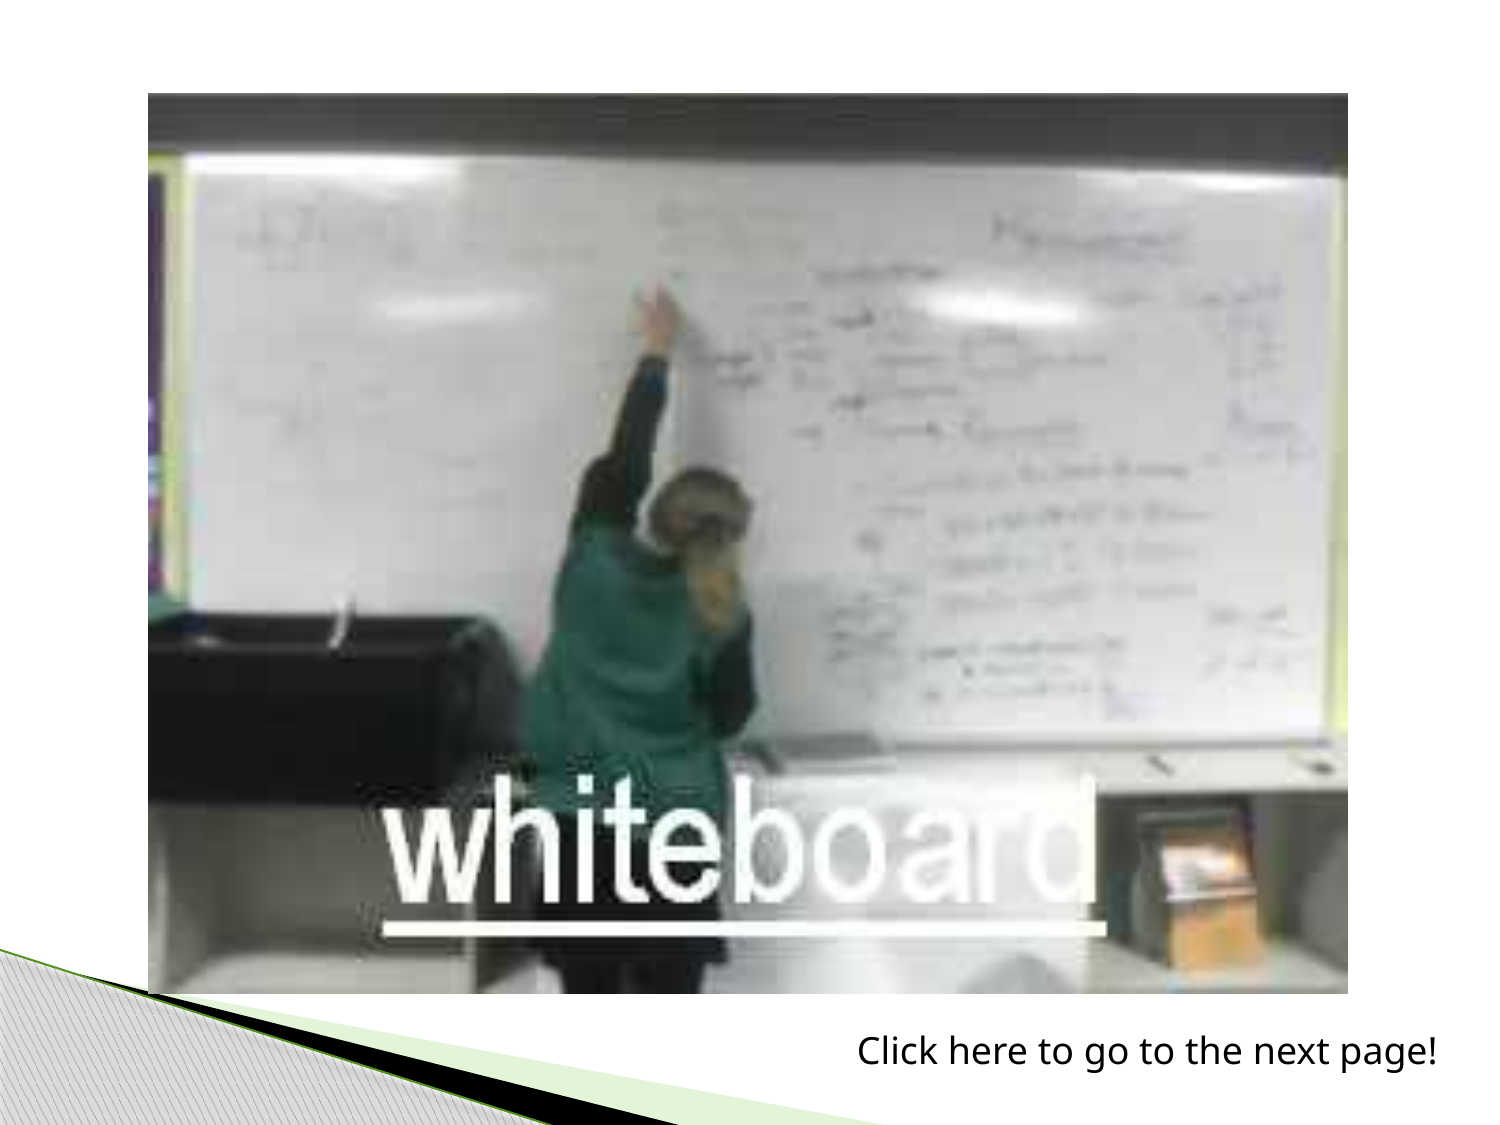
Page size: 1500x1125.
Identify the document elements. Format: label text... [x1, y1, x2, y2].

text_box Click here to go to the next page! [621, 1019, 1454, 1080]
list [148, 93, 1348, 994]
